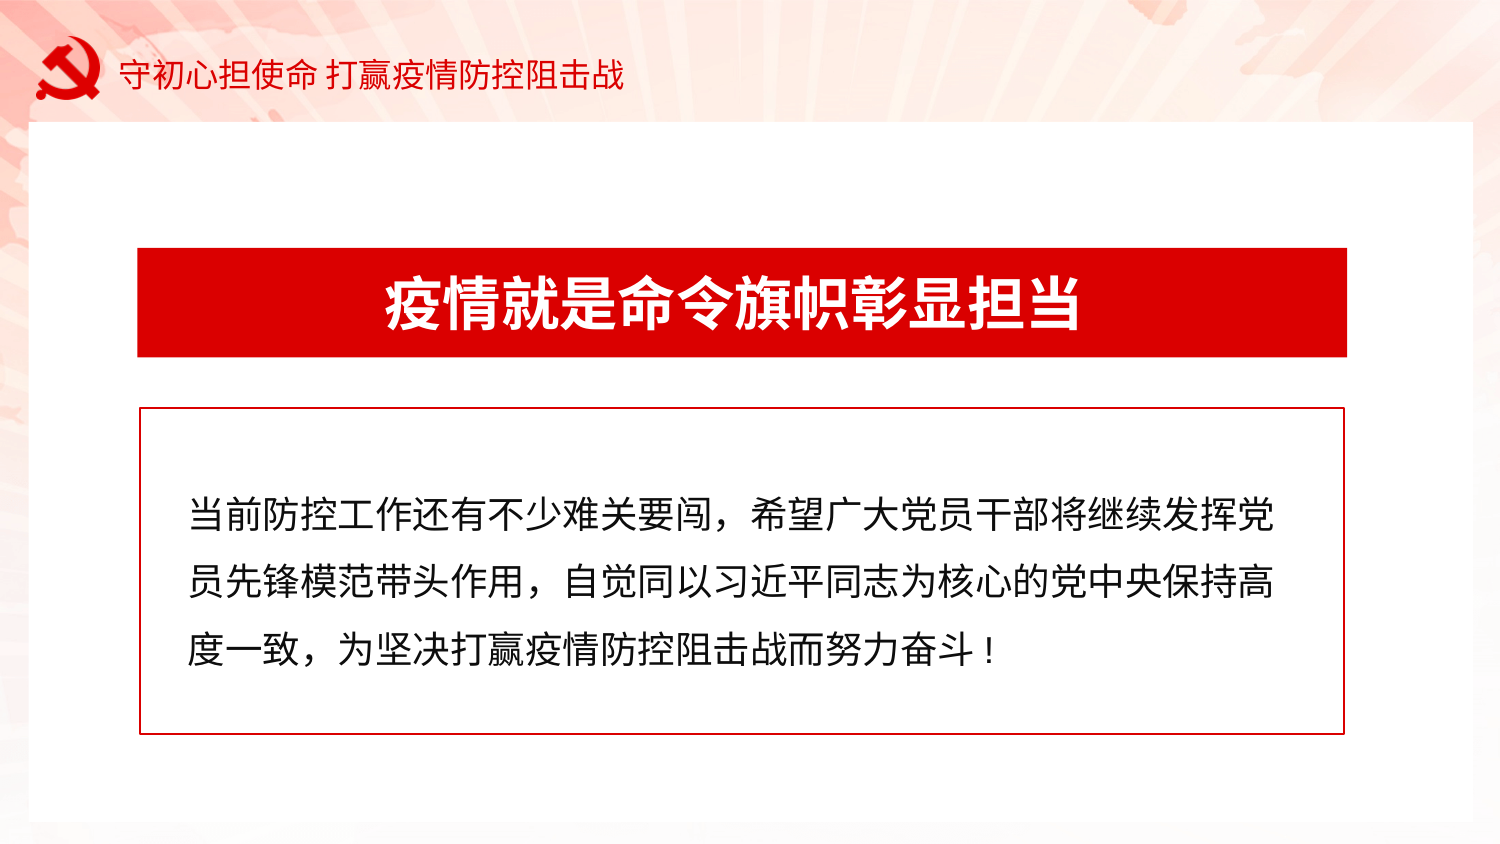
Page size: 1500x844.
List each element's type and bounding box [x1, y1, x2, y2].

text_box [137, 247, 1348, 358]
picture [0, 0, 1500, 844]
text_box [140, 407, 1344, 735]
